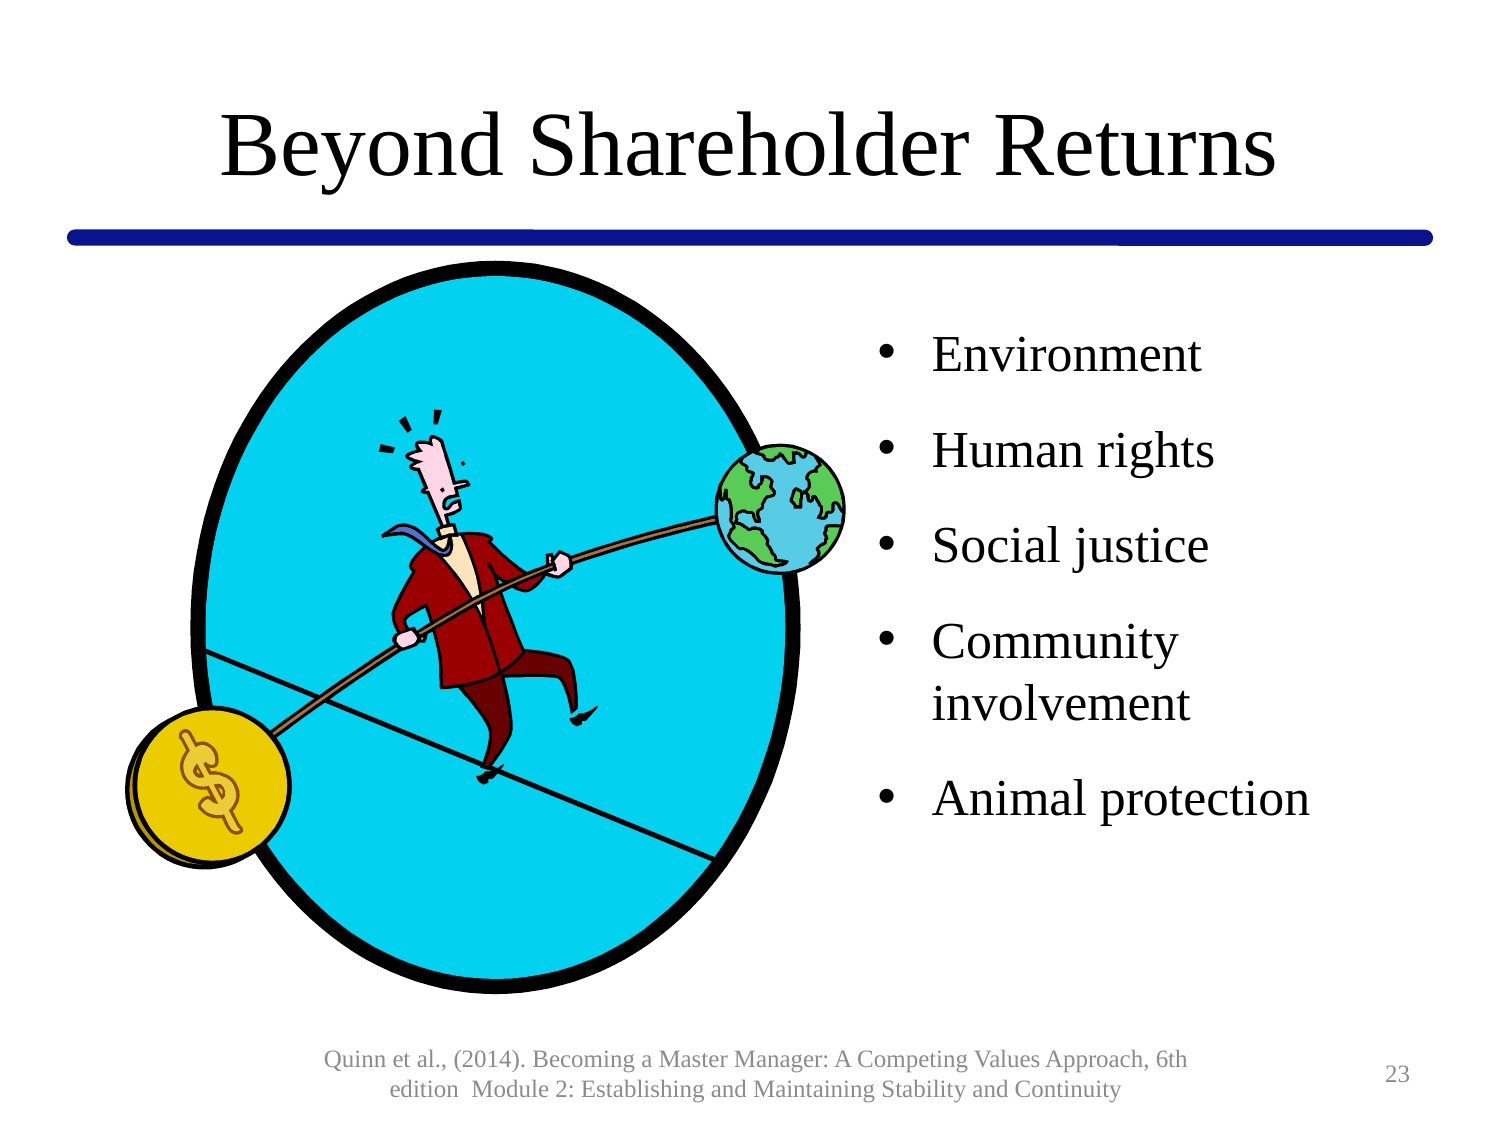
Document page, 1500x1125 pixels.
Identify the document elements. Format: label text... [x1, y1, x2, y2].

title Beyond Shareholder Returns [75, 45, 1425, 233]
footer Quinn et al., (2014). Becoming a Master Manager: A Competing Values Approach, 6th edition Module 2: Establishing and Maintaining Stability and Continuity [287, 1042, 1074, 1103]
slide_number 23 [1074, 1042, 1425, 1103]
list Environment Human rights Social justice Community involvement Animal protection [862, 312, 1463, 838]
picture [124, 260, 846, 995]
